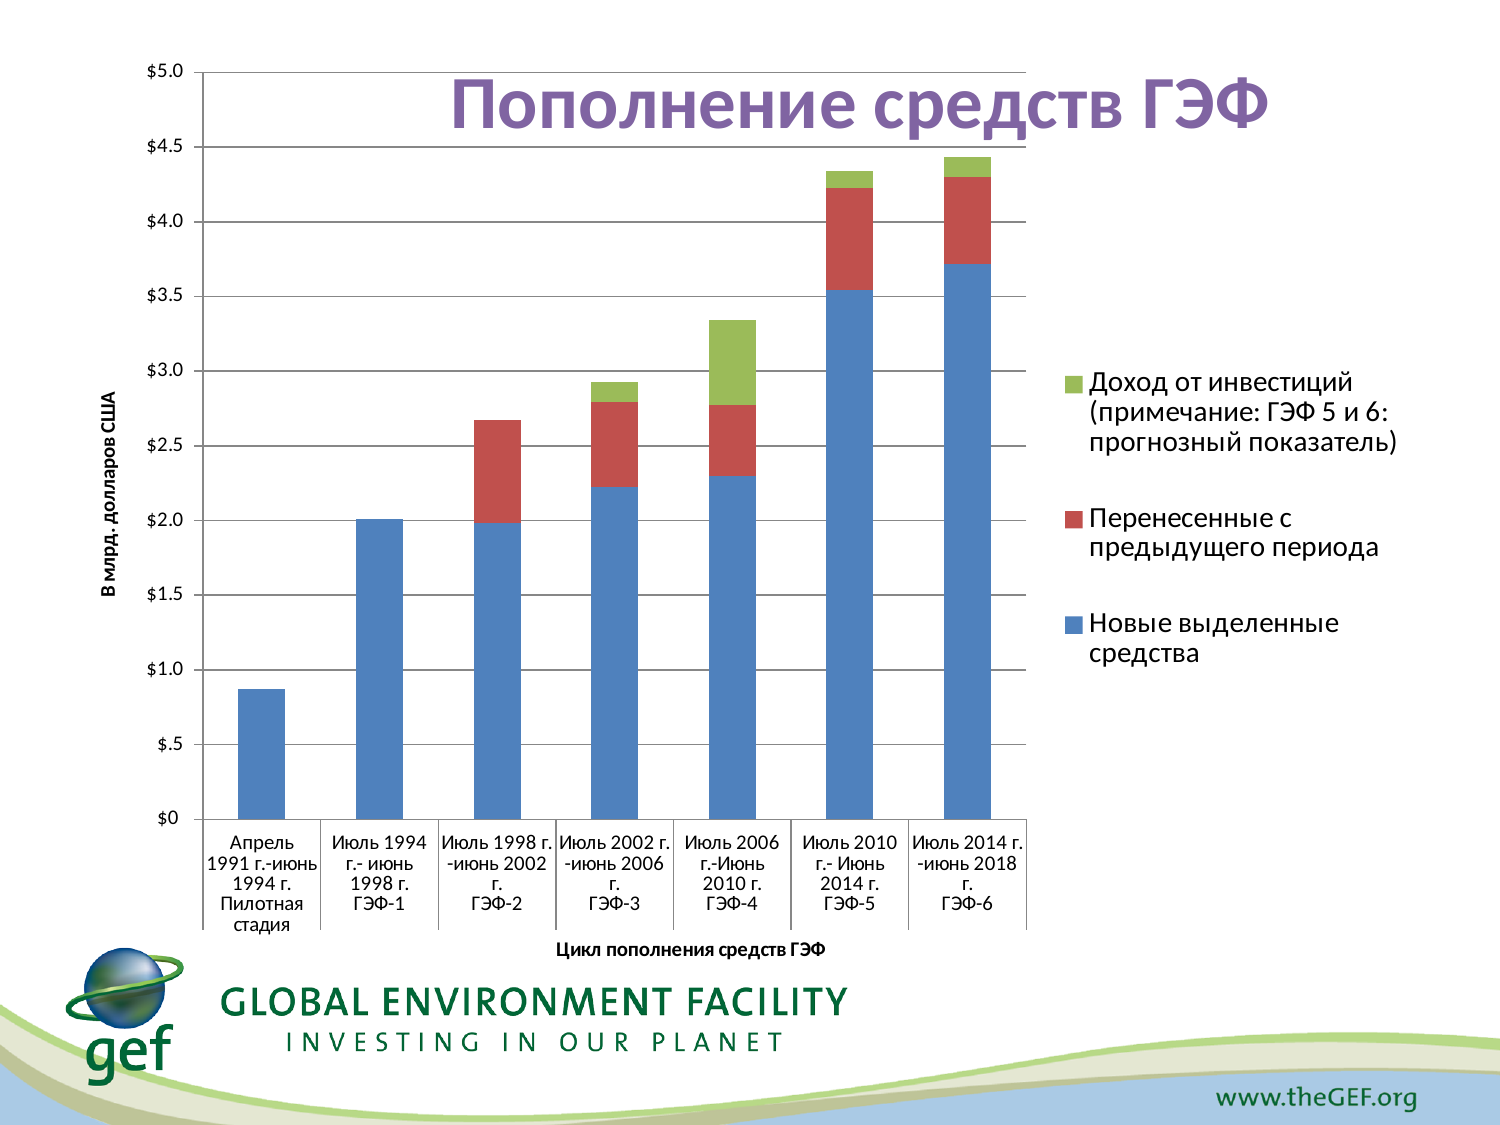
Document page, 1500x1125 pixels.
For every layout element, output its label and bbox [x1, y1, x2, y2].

picture [0, 920, 1500, 1125]
chart [79, 49, 1421, 976]
